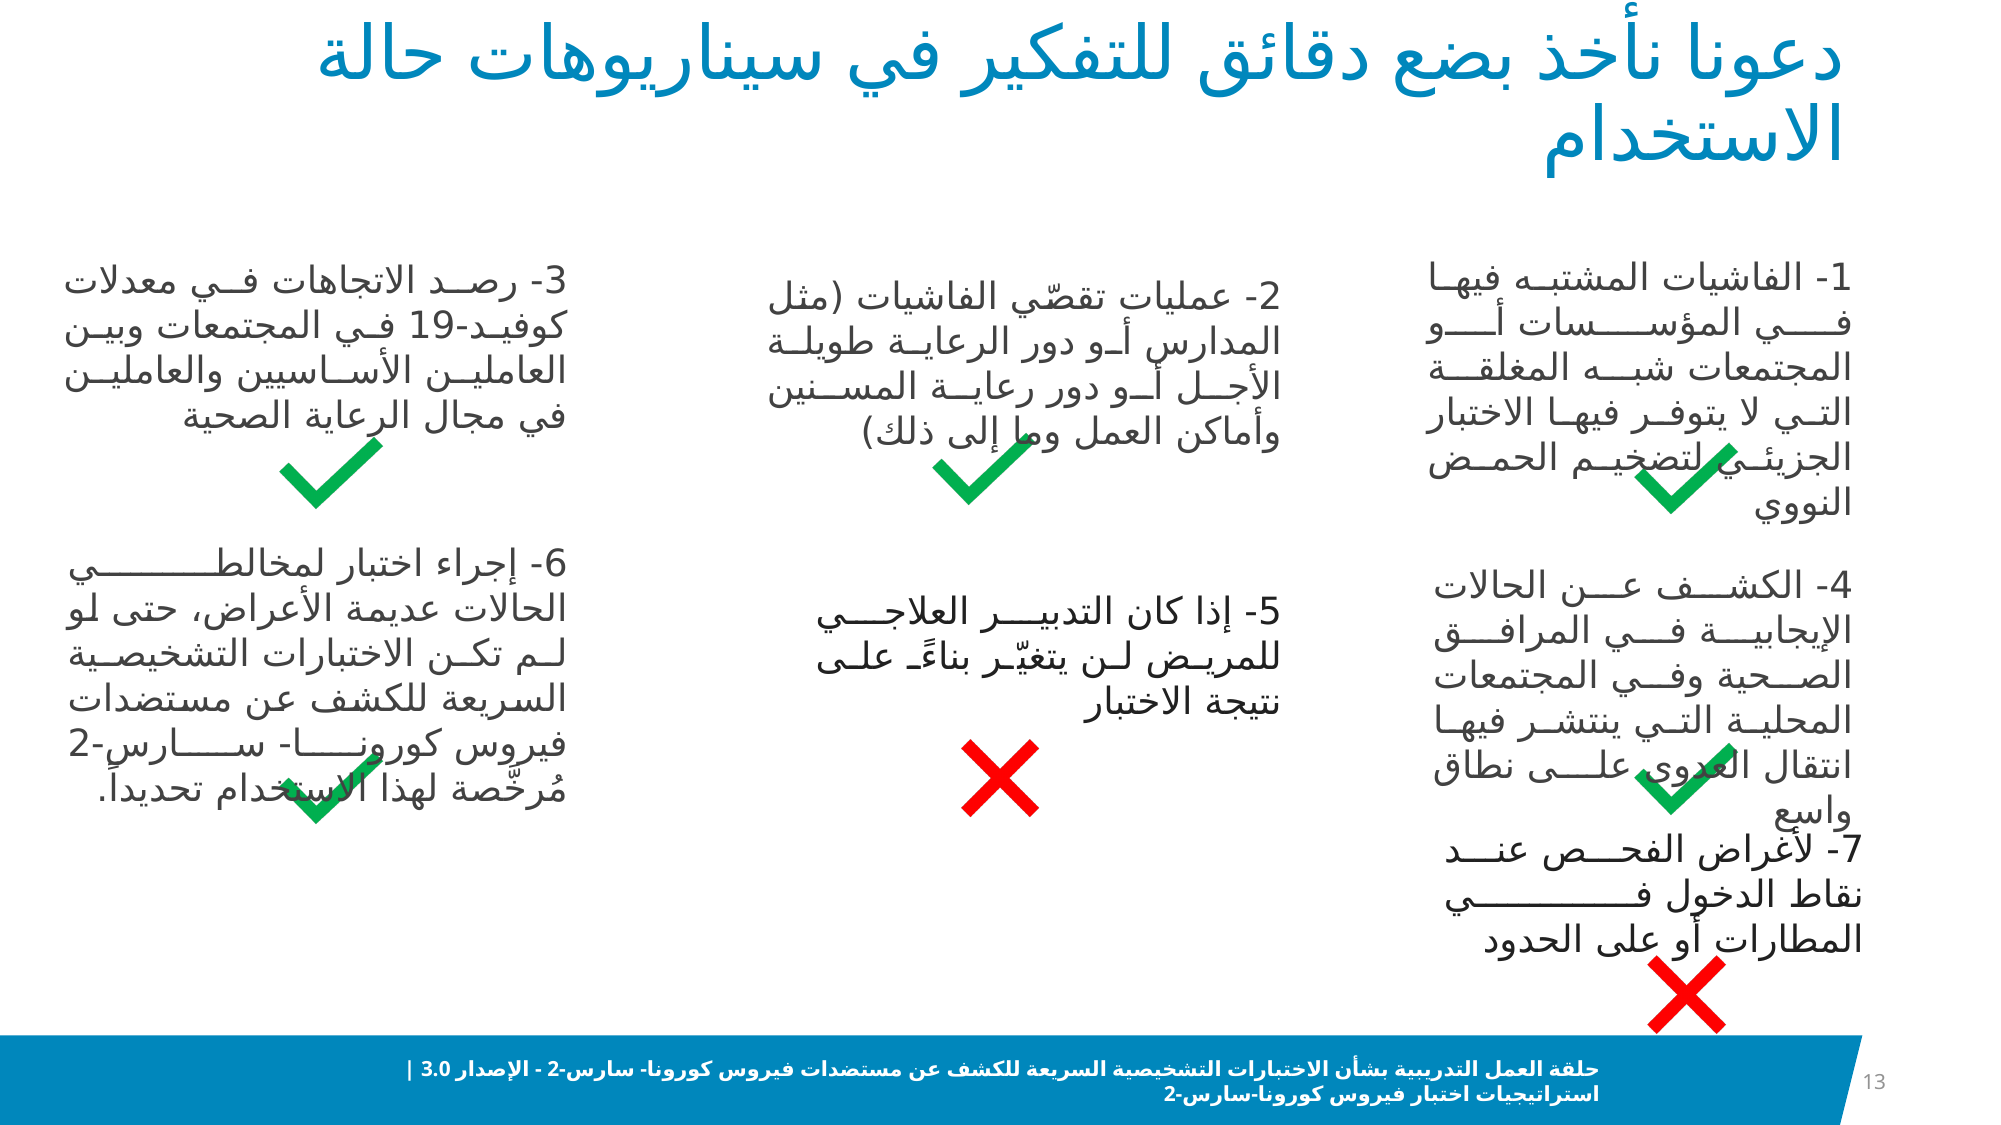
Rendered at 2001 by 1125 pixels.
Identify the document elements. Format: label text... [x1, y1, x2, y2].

picture [1633, 941, 1740, 1035]
picture [930, 415, 1037, 522]
picture [277, 734, 385, 841]
picture [947, 725, 1053, 832]
text_box [120, 537, 1432, 913]
picture [1632, 725, 1740, 832]
footer حلقة العمل التدريبية بشأن الاختبارات التشخيصية السريعة للكشف عن مستضدات فيروس كورونا- سارس-2 - الإصدار 3.0 | استراتيجيات اختبار فيروس كورونا-سارس-2 [399, 1039, 1600, 1122]
slide_number 13 [1862, 1035, 1947, 1125]
text_box 5- إذا كان التدبير العلاجي للمريض لن يتغيّر بناءً على نتيجة الاختبار [800, 579, 1297, 730]
text_box 2- عمليات تقصّي الفاشيات (مثل المدارس أو دور الرعاية طويلة الأجل أو دور رعاية المسنين وأماكن العمل وما إلى ذلك) [751, 264, 1297, 460]
text_box 1- الفاشيات المشتبه فيها في المؤسسات أو المجتمعات شبه المغلقة التي لا يتوفر فيها الاختبار الجزيئي لتضخيم الحمض النووي [1412, 245, 1868, 531]
picture [1632, 425, 1740, 531]
picture [277, 419, 385, 526]
text_box 4- الكشف عن الحالات الإيجابية في المرافق الصحية وفي المجتمعات المحلية التي ينتشر فيها انتقال العدوى على نطاق واسع [1418, 553, 1868, 839]
title دعونا نأخذ بضع دقائق للتفكير في سيناريوهات حالة الاستخدام [121, 22, 1846, 177]
text_box 7- لأغراض الفحص عند نقاط الدخول في المطارات أو على الحدود [1429, 817, 1879, 968]
text_box 6- إجراء اختبار لمخالطي الحالات عديمة الأعراض، حتى لو لم تكن الاختبارات التشخيصية السريعة للكشف عن مستضدات فيروس كورونا- سارس-2 مُرخَّصة لهذا الاستخدام تحديداً. [52, 530, 583, 816]
text_box 3- رصد الاتجاهات في معدلات كوفيد-19 في المجتمعات وبين العاملين الأساسيين والعاملين في مجال الرعاية الصحية [48, 248, 583, 443]
